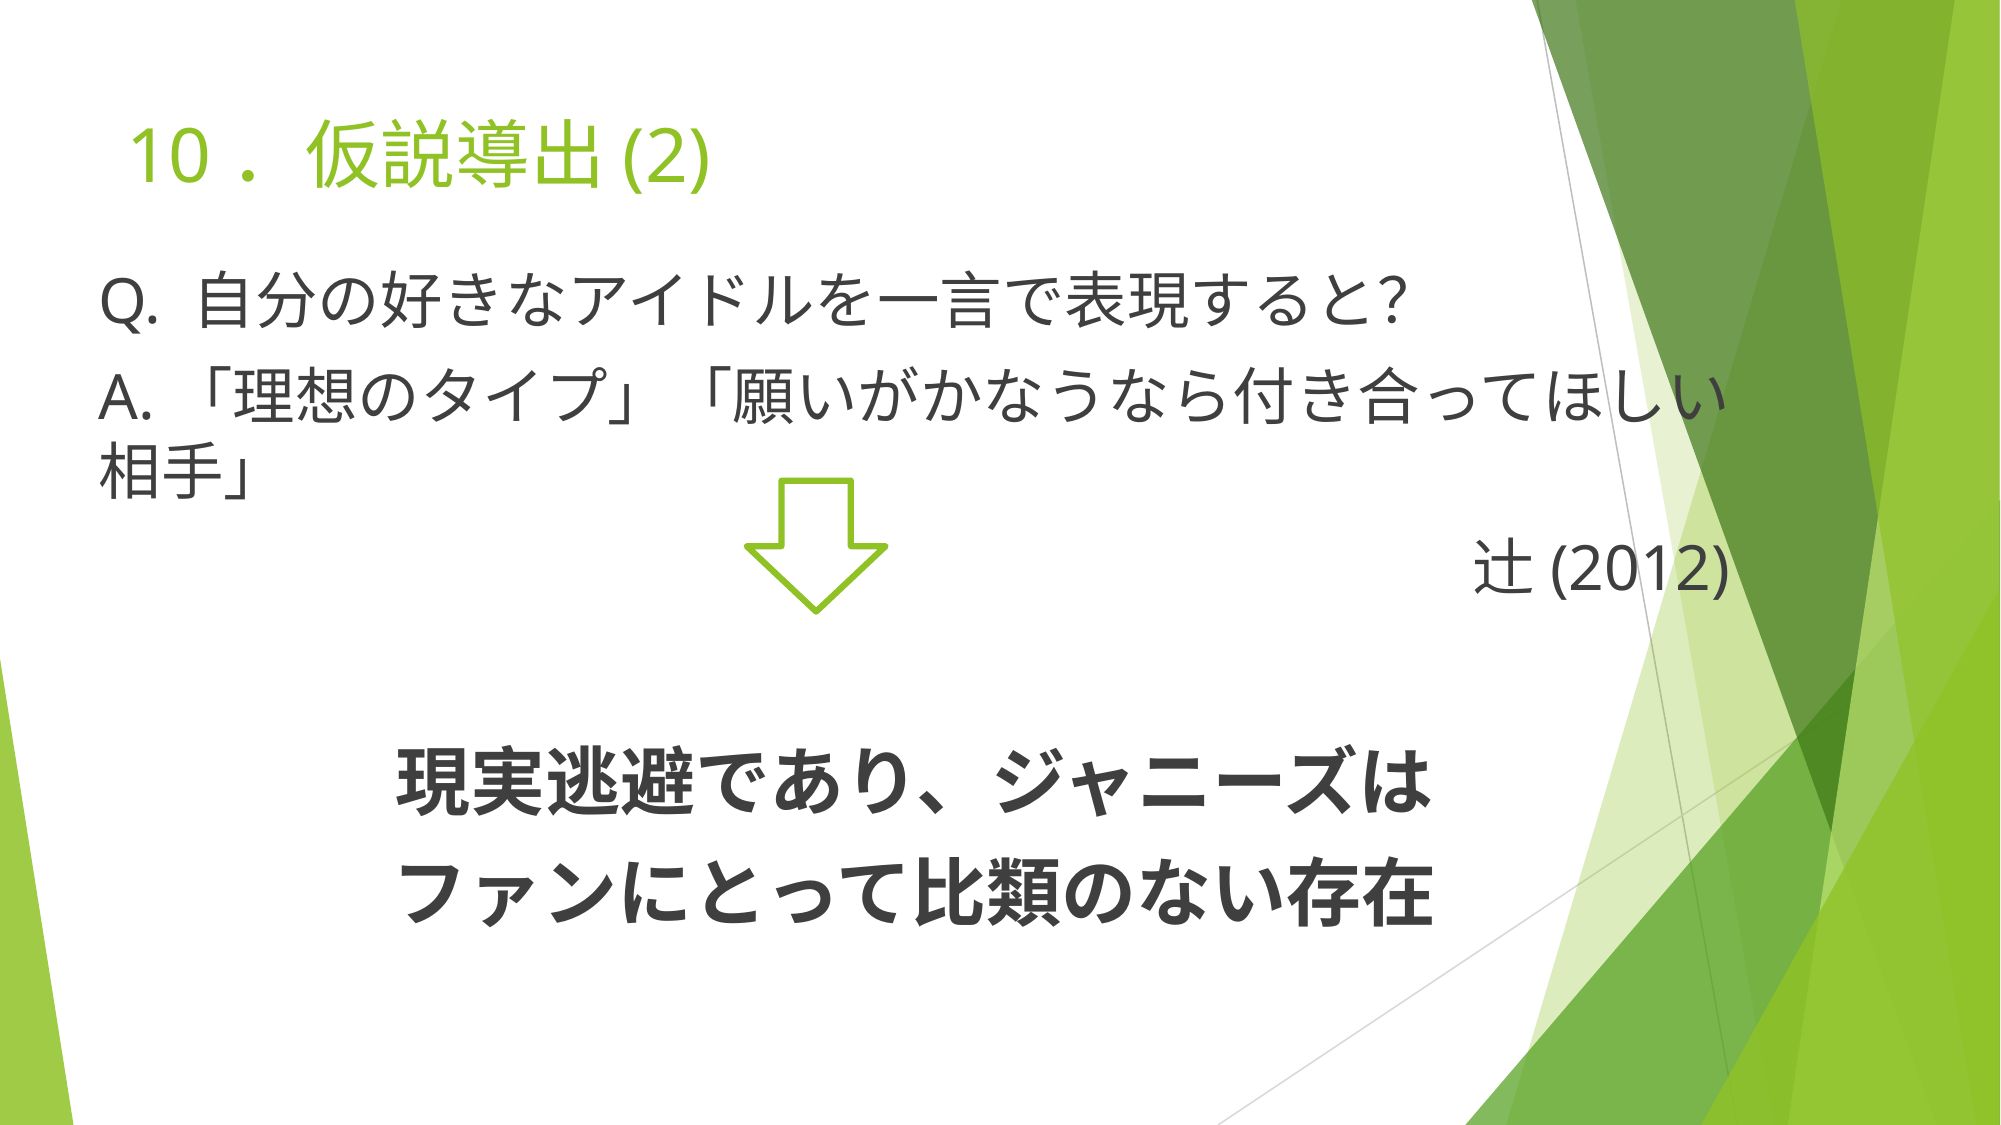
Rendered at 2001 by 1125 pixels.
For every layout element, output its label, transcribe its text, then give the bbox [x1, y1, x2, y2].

list Q. 自分の好きなアイドルを一言で表現すると？ A.「理想のタイプ」「願いがかなうなら付き合ってほしい相手」 辻(2012) 現実逃避であり、ジャニーズは ファンにとって比類のない存在 [83, 254, 1746, 1012]
text_box [746, 480, 886, 612]
title 10．仮説導出(2) [111, 99, 1522, 254]
